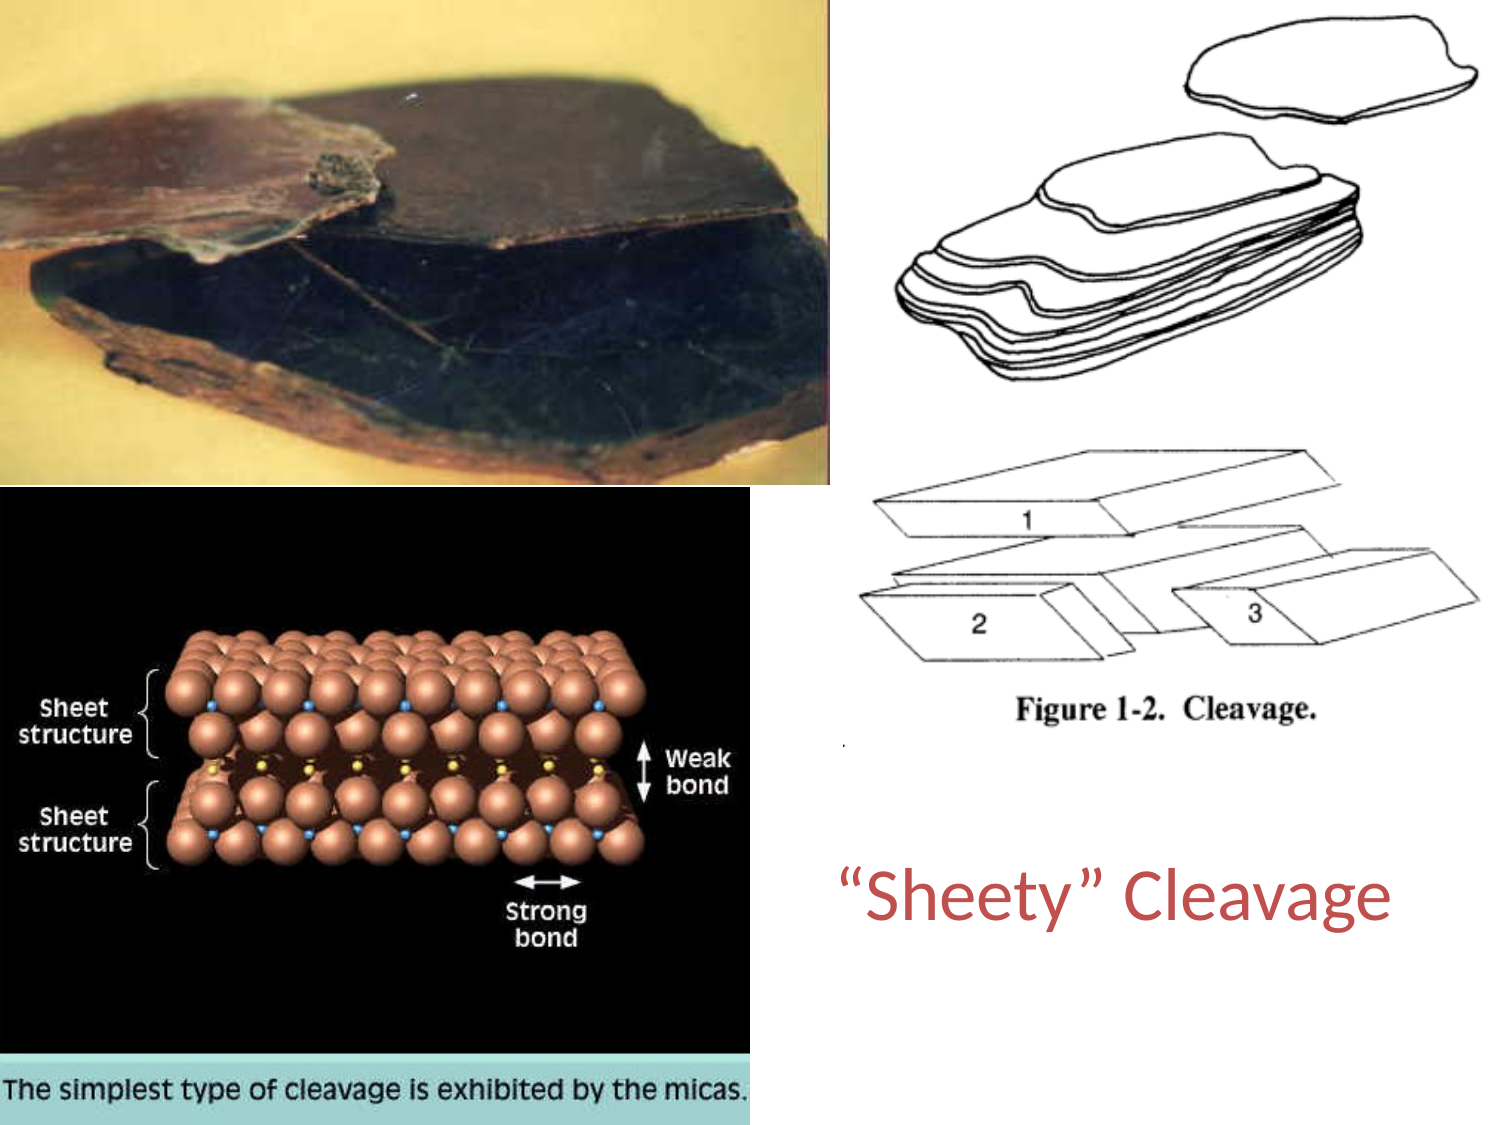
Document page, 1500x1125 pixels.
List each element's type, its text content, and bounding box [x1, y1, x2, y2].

picture [843, 0, 1500, 747]
picture [0, 486, 751, 1125]
picture [0, 0, 830, 485]
text_box “Sheety” Cleavage [819, 837, 1409, 943]
